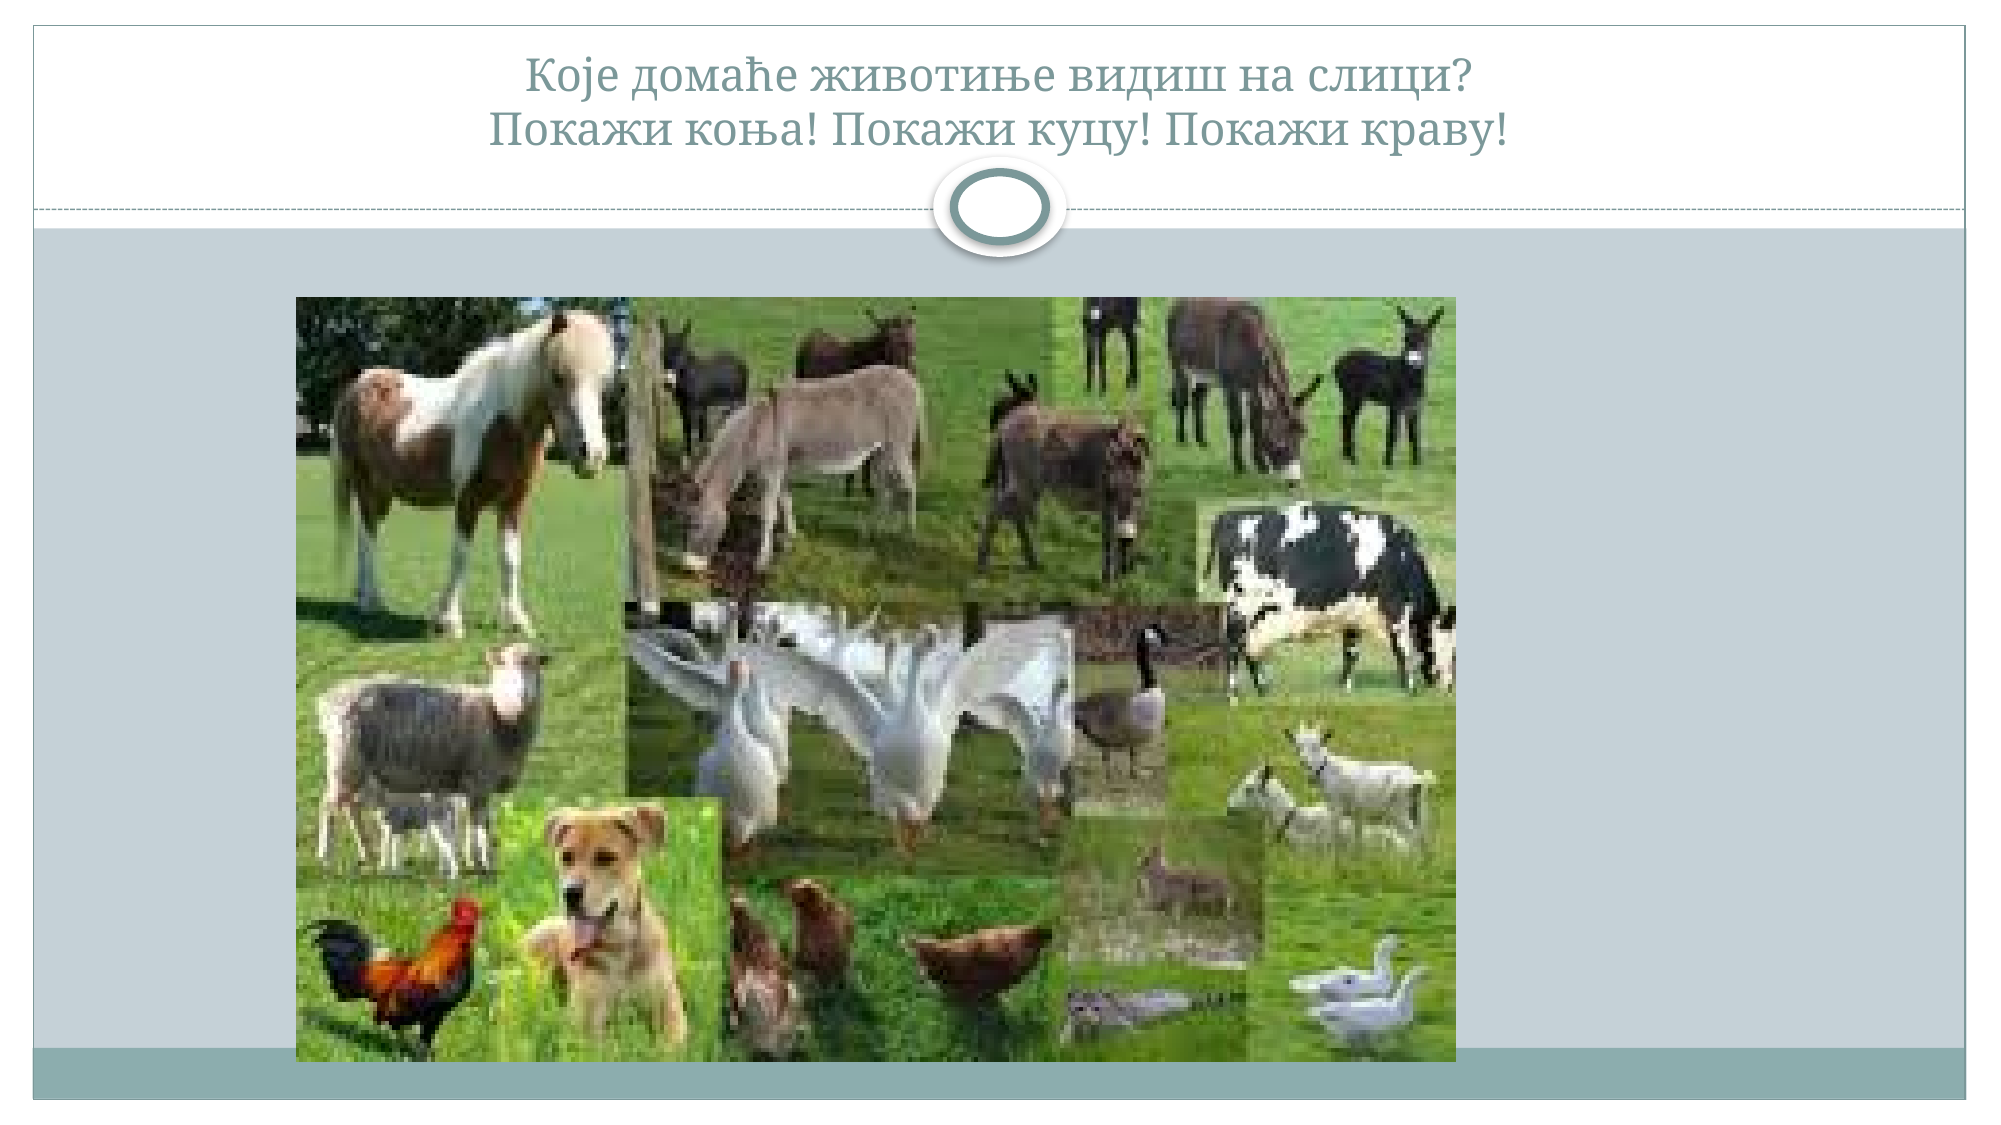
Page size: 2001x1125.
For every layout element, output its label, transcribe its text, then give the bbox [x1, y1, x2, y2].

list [295, 297, 1456, 1062]
title Које домаће животиње видиш на слици? Покажи коња! Покажи куцу! Покажи краву! [66, 37, 1933, 162]
